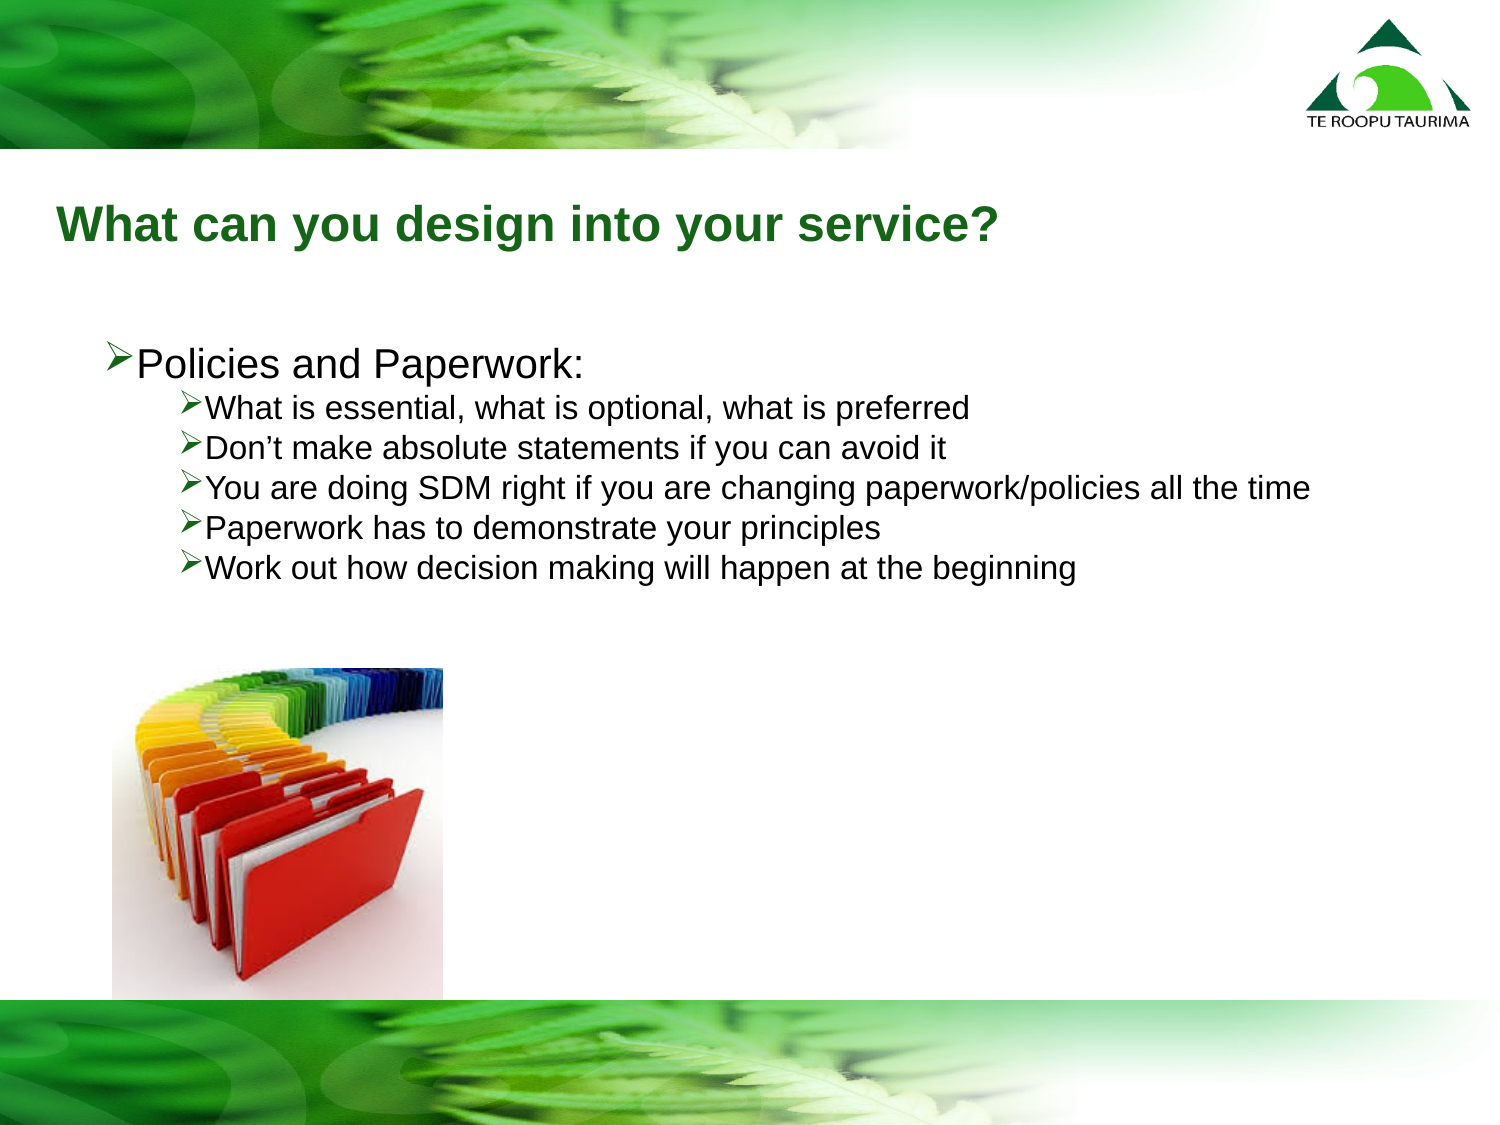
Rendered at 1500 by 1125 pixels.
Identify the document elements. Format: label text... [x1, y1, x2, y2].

picture [1305, 18, 1471, 131]
subtitle Policies and Paperwork: What is essential, what is optional, what is preferred Don’t make absolute statements if you can avoid it You are doing SDM right if you are changing paperwork/policies all the time Paperwork has to demonstrate your principles Work out how decision making will happen at the beginning [88, 278, 1388, 976]
title What can you design into your service? [41, 184, 1058, 268]
picture [0, 0, 1270, 149]
picture [0, 668, 1500, 1125]
